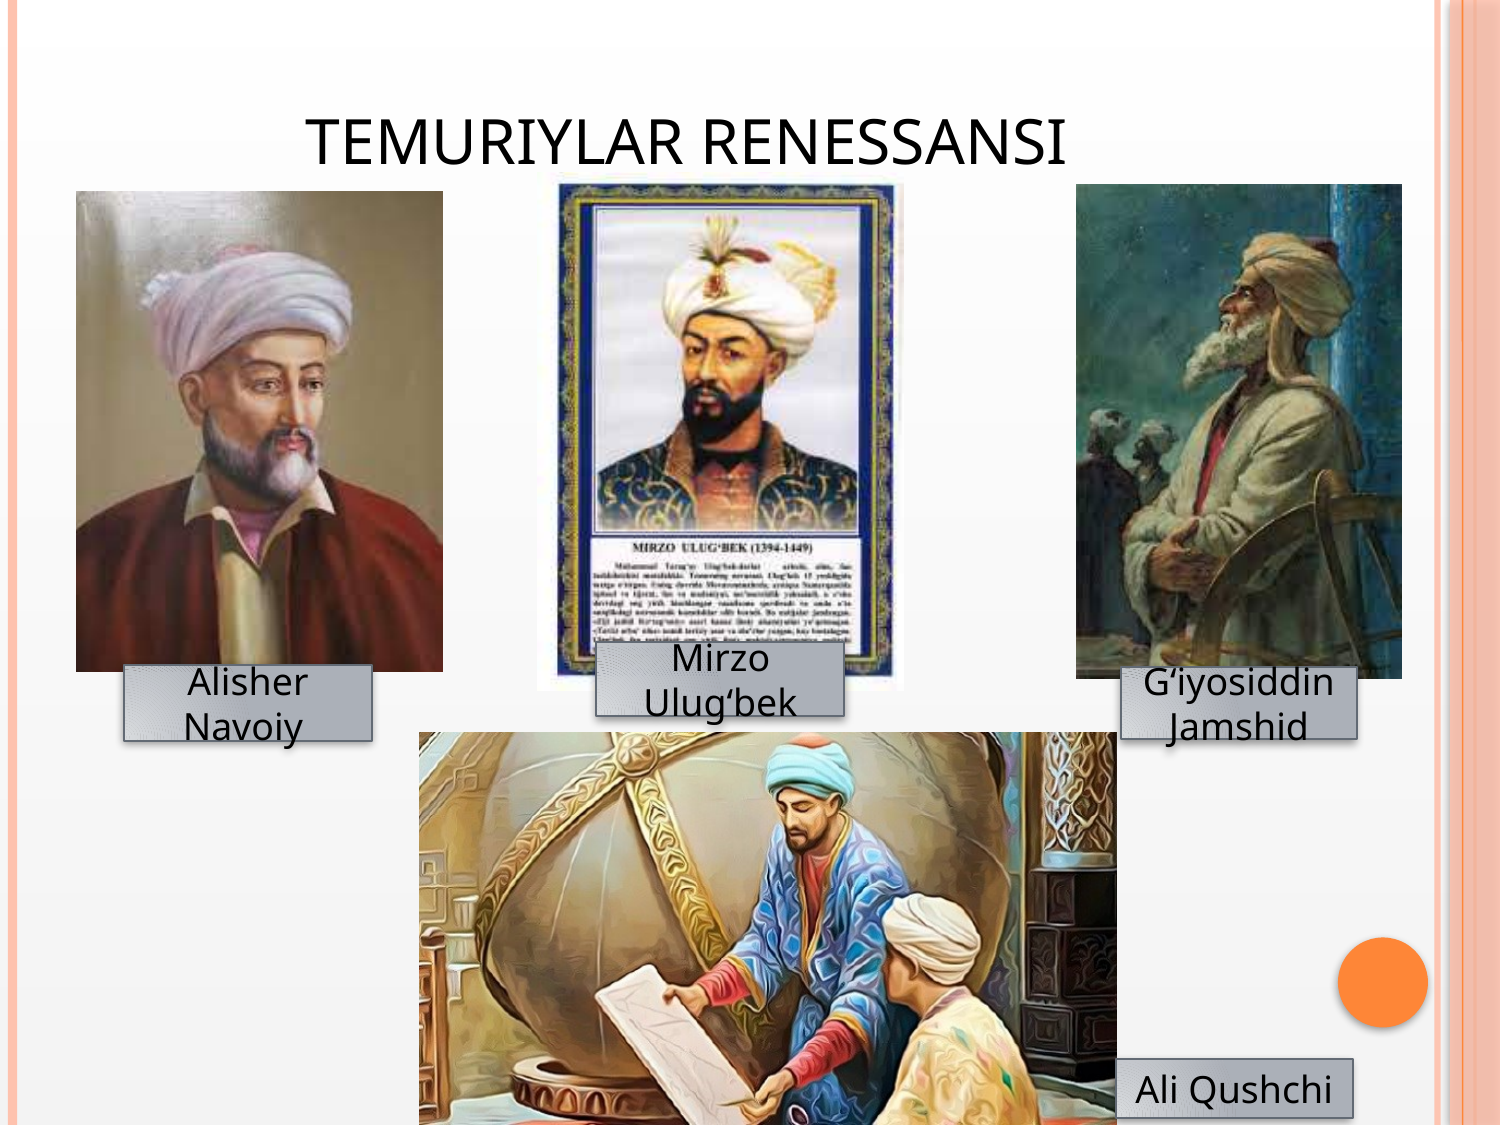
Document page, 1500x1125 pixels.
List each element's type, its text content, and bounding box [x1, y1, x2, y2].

picture [1076, 183, 1402, 680]
title Temuriylar Renessansi [75, 45, 1300, 185]
text_box Mirzo Ulug‘bek [595, 702, 845, 717]
text_box Ali Qushchi [1123, 1058, 1354, 1119]
picture [536, 172, 905, 692]
text_box G‘iyosiddin Jamshid [1120, 688, 1358, 740]
picture [418, 732, 1117, 1125]
text_box Alisher Navoiy [123, 682, 373, 742]
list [76, 191, 444, 673]
